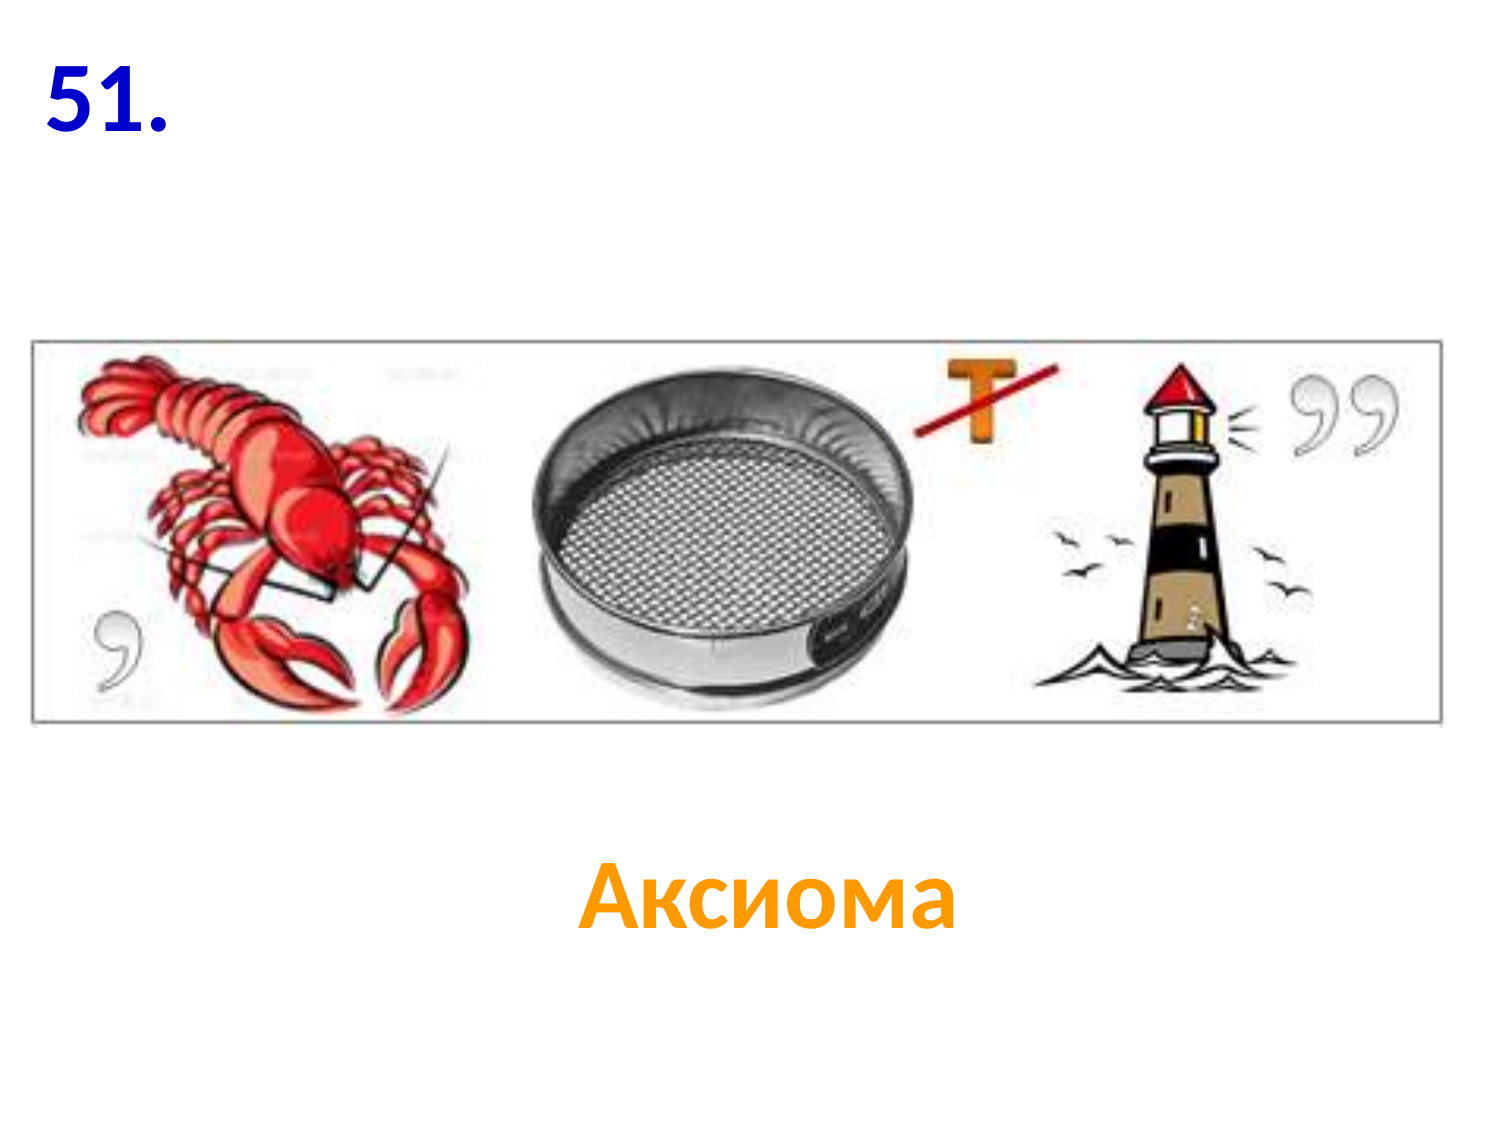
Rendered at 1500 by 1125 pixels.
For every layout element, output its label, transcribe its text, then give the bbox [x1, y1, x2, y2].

picture [29, 337, 1448, 729]
text_box 51. [29, 24, 242, 160]
text_box Аксиома [360, 821, 1178, 1002]
